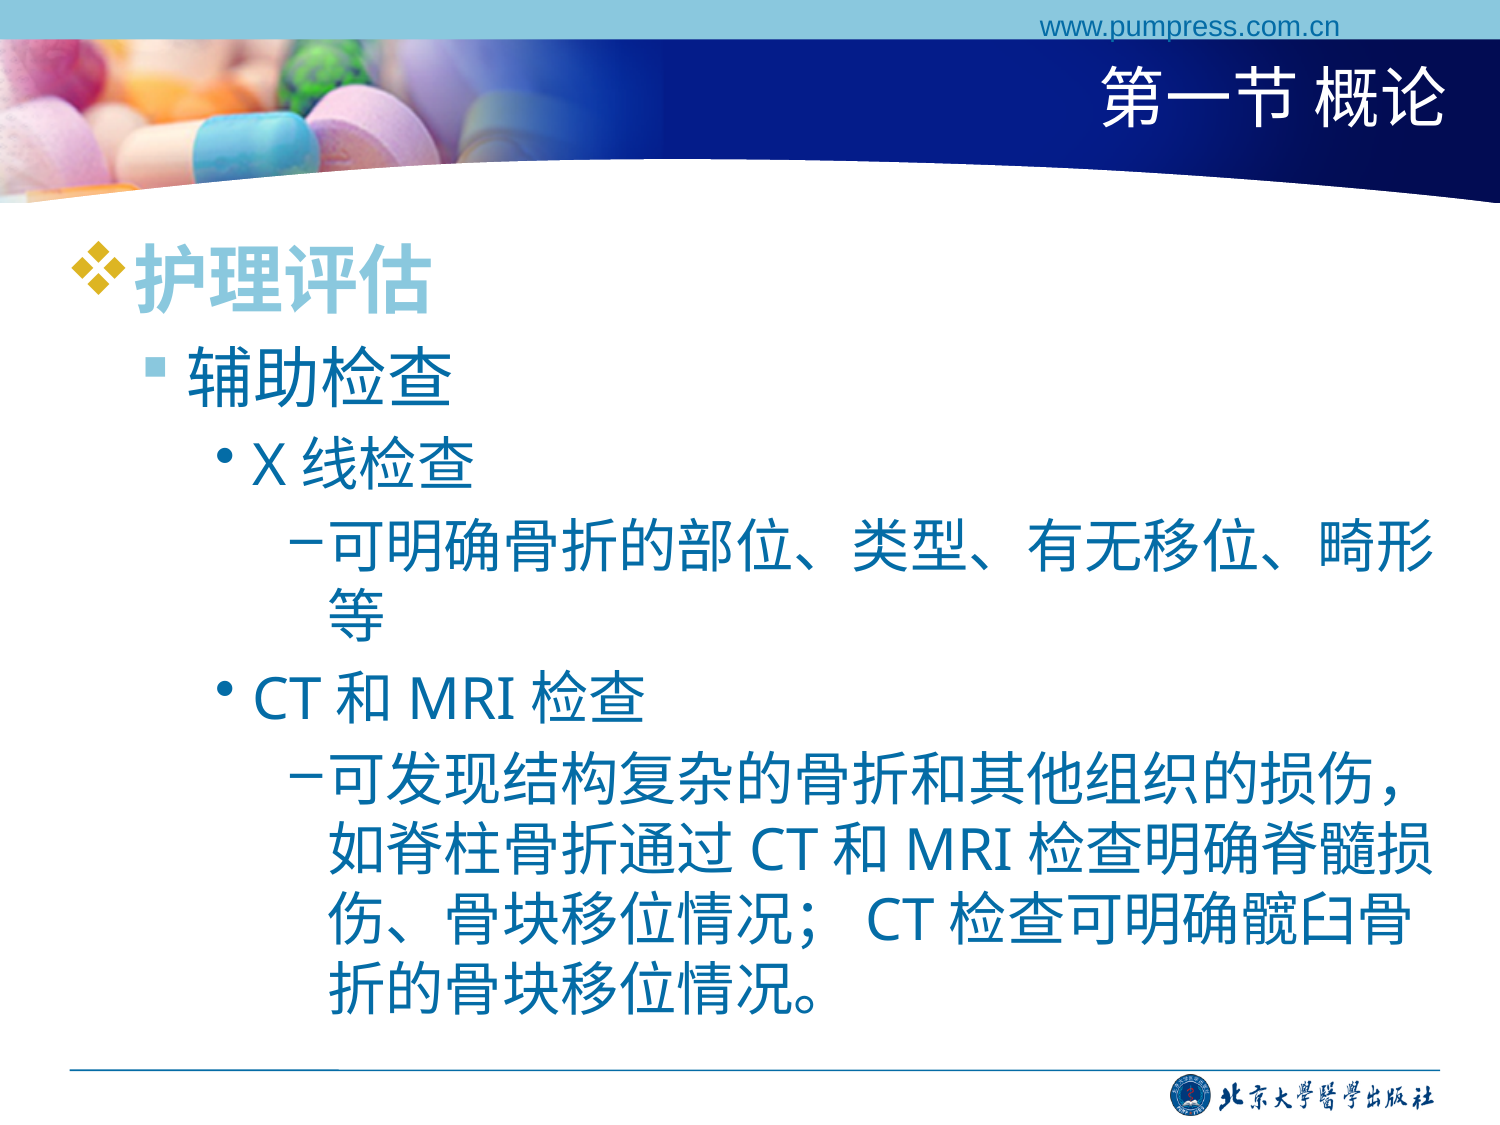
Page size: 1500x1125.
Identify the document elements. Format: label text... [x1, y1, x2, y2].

picture [0, 40, 1500, 203]
picture [1170, 1074, 1436, 1118]
list 护理评估 辅助检查 X线检查 可明确骨折的部位、类型、有无移位、畸形等 CT和MRI检查 可发现结构复杂的骨折和其他组织的损伤，如脊柱骨折通过CT和MRI检查明确脊髓损伤、骨块移位情况；CT检查可明确髋臼骨折的骨块移位情况。 [49, 224, 1463, 1026]
title 第一节 概论 [137, 49, 1463, 143]
slide_number www.pumpress.com.cn [1025, 0, 1463, 38]
